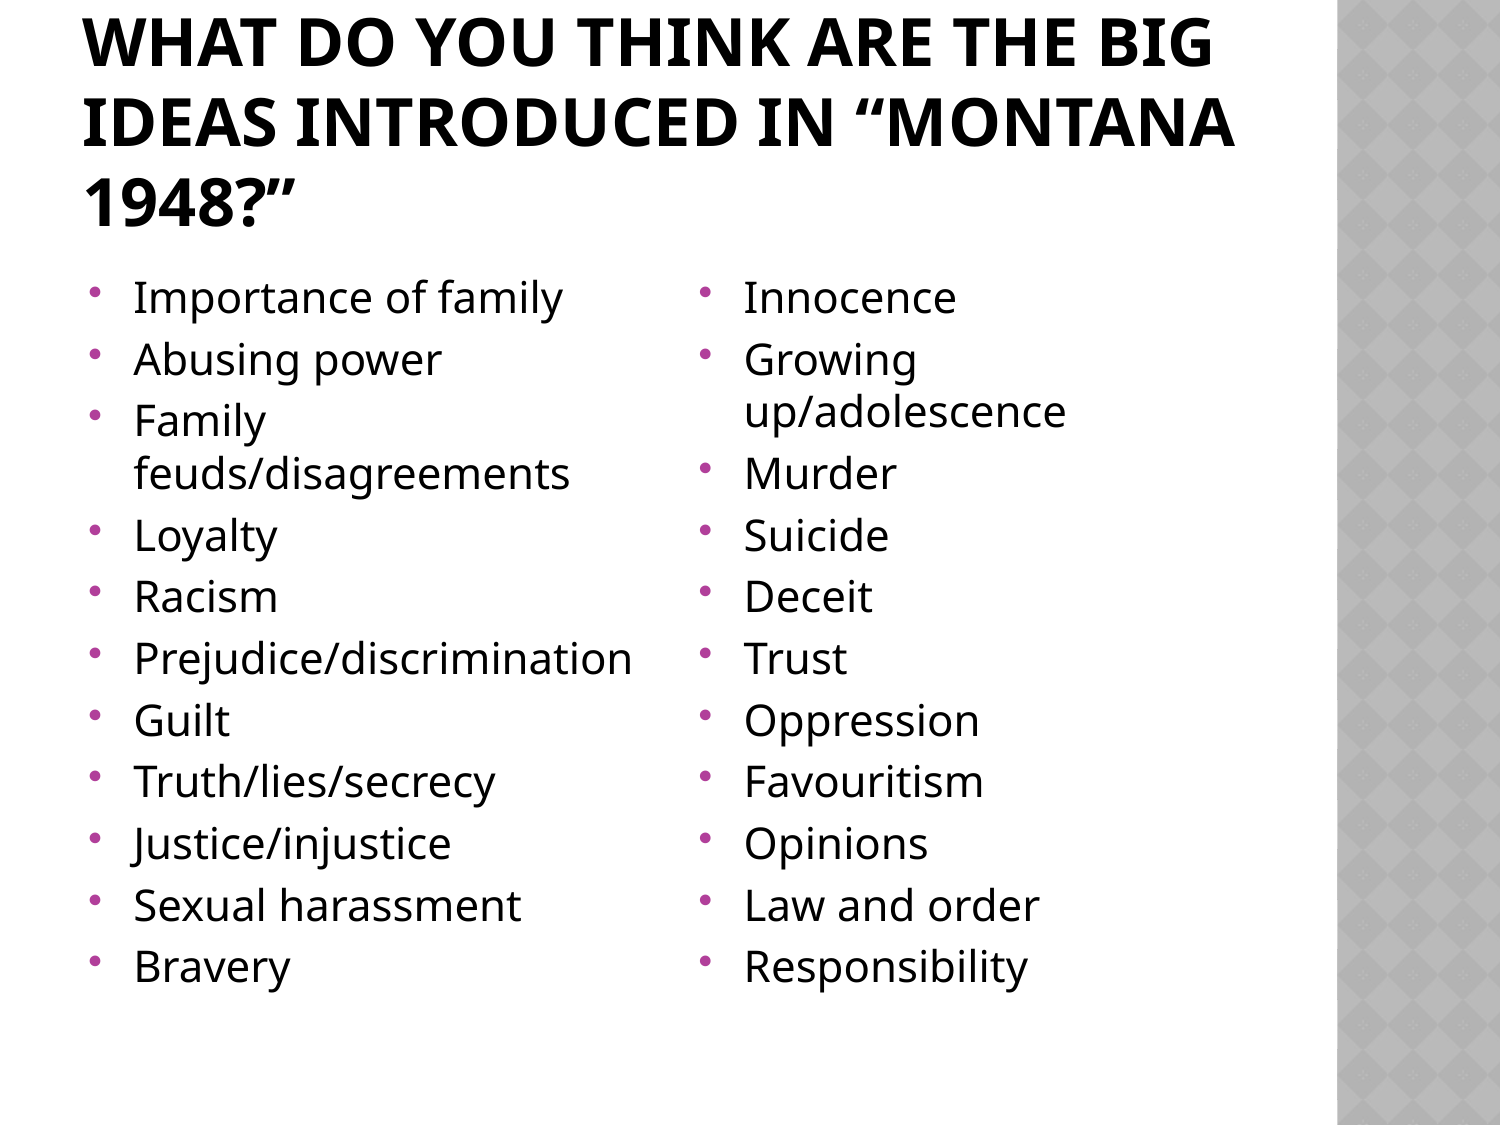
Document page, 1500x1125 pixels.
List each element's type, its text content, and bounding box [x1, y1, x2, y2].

title What do you think are the big ideas introduced in “montana 1948?” [75, 52, 1263, 240]
list Innocence Growing up/adolescence Murder Suicide Deceit Trust Oppression Favouritism Opinions Law and order Responsibility [685, 262, 1263, 1005]
list Importance of family Abusing power Family feuds/disagreements Loyalty Racism Prejudice/discrimination Guilt Truth/lies/secrecy Justice/injustice Sexual harassment Bravery [75, 262, 680, 1005]
